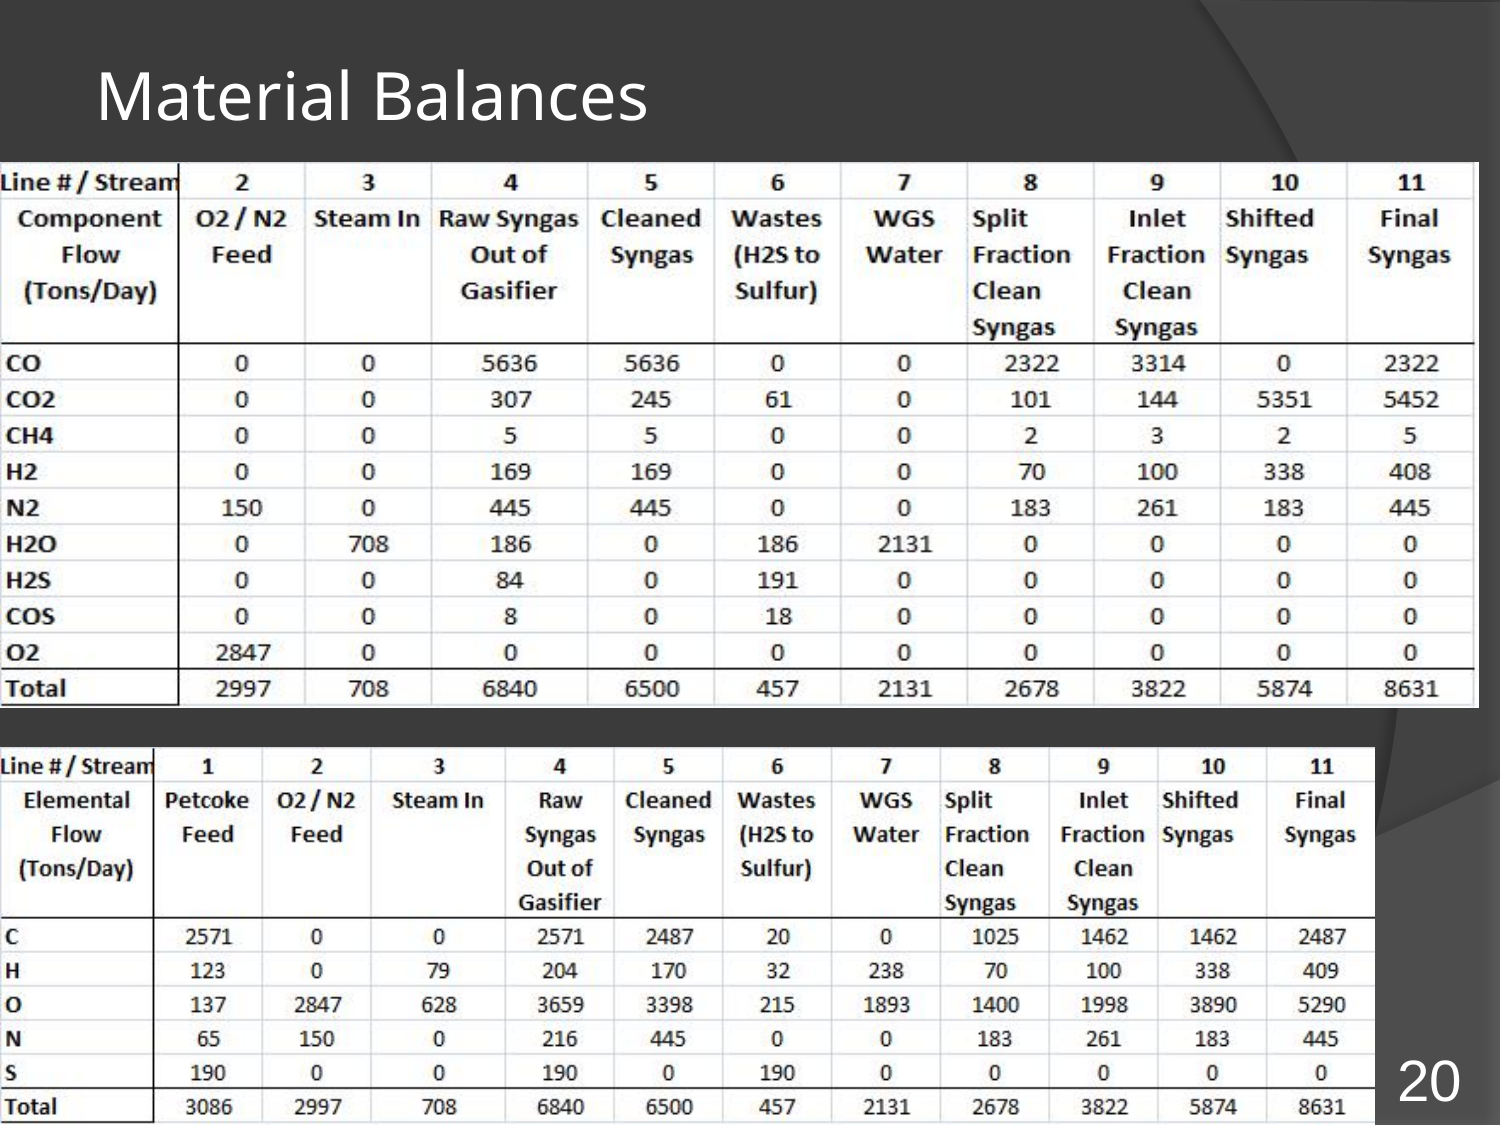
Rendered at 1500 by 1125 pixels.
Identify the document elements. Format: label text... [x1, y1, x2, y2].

picture [0, 162, 1479, 708]
title Material Balances [87, 0, 1313, 151]
picture [0, 747, 1376, 1125]
slide_number 20 [1385, 1053, 1463, 1114]
